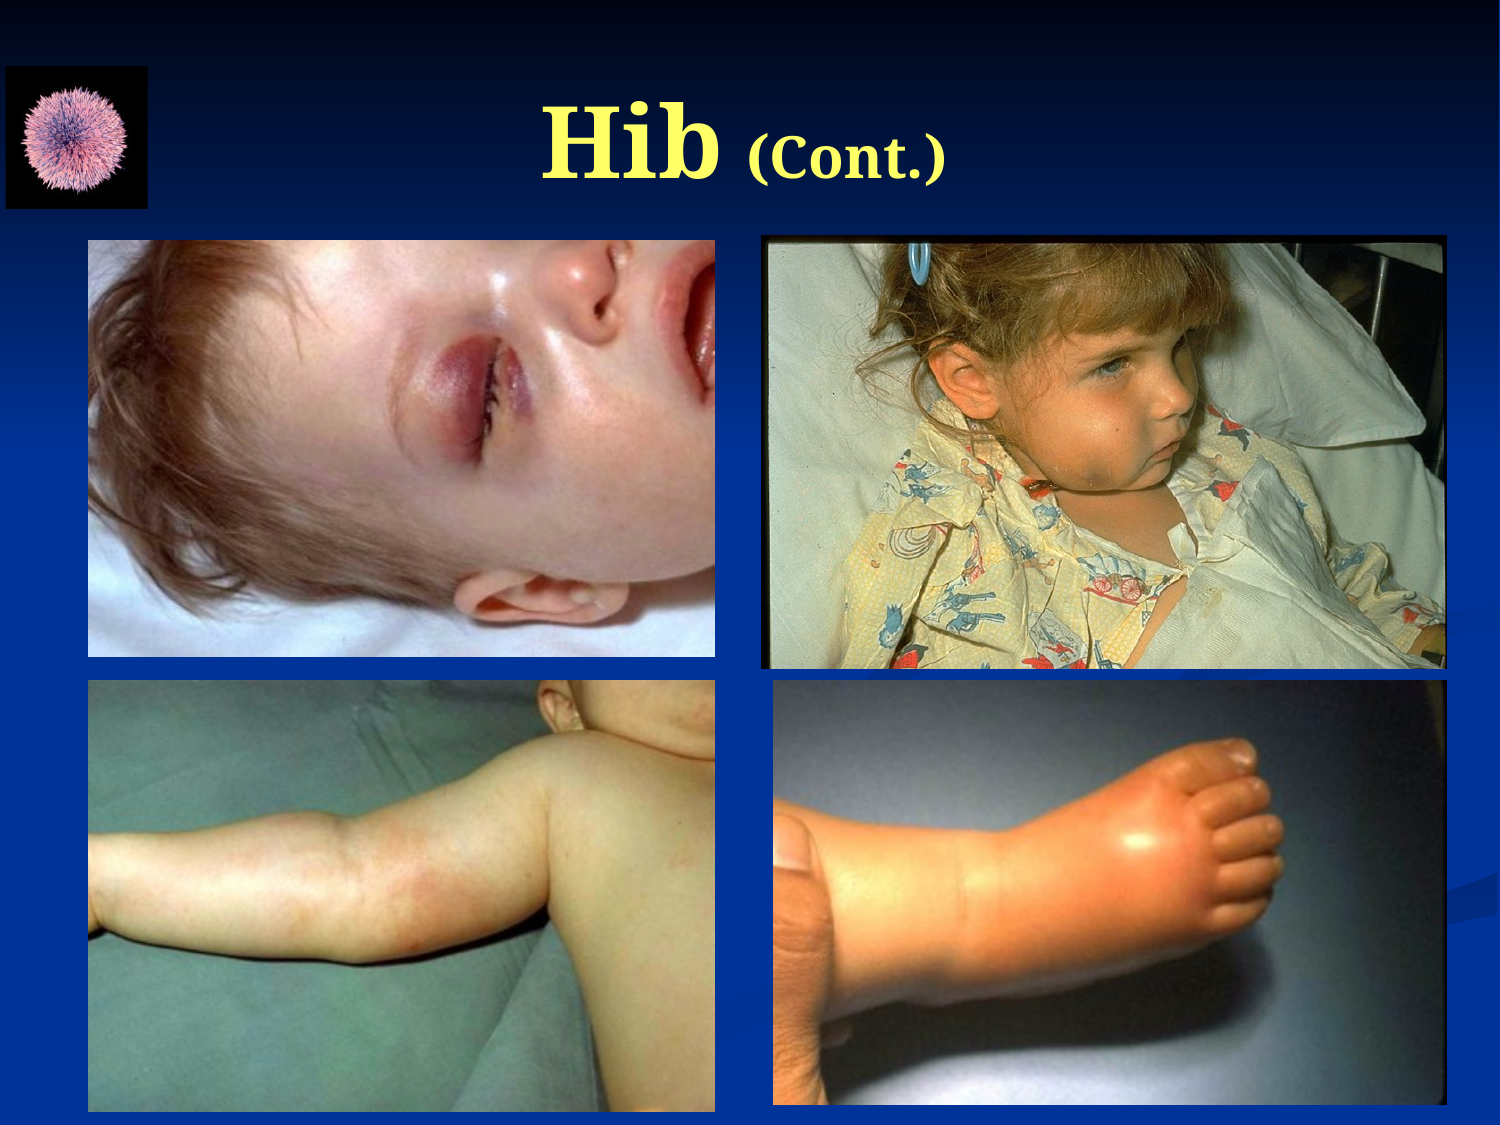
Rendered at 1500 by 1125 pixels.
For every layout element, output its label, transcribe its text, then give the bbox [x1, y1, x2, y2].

picture [88, 240, 715, 658]
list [773, 680, 1448, 1106]
title Hib (Cont.) [159, 44, 1353, 233]
picture [5, 66, 148, 209]
picture [761, 235, 1447, 669]
picture [88, 680, 715, 1113]
